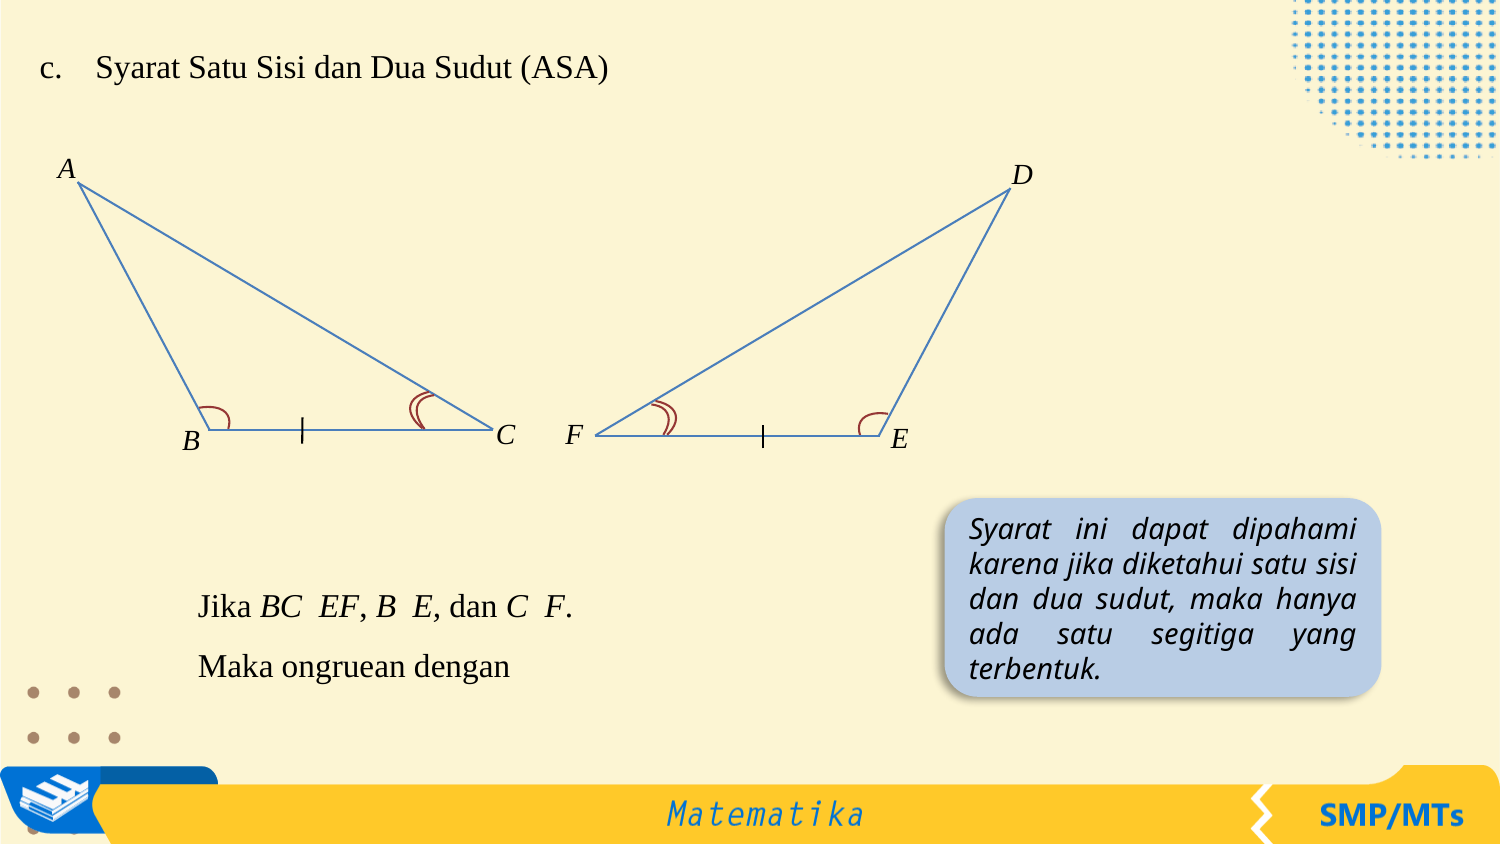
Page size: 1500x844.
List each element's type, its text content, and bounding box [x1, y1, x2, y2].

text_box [554, 147, 1044, 475]
text_box c. Syarat Satu Sisi dan Dua Sudut (ASA) [24, 18, 1326, 93]
text_box Syarat ini dapat dipahami karena jika diketahui satu sisi dan dua sudut, maka hanya ada satu segitiga yang terbentuk. [942, 495, 1384, 699]
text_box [42, 141, 531, 469]
picture [0, 0, 1500, 844]
